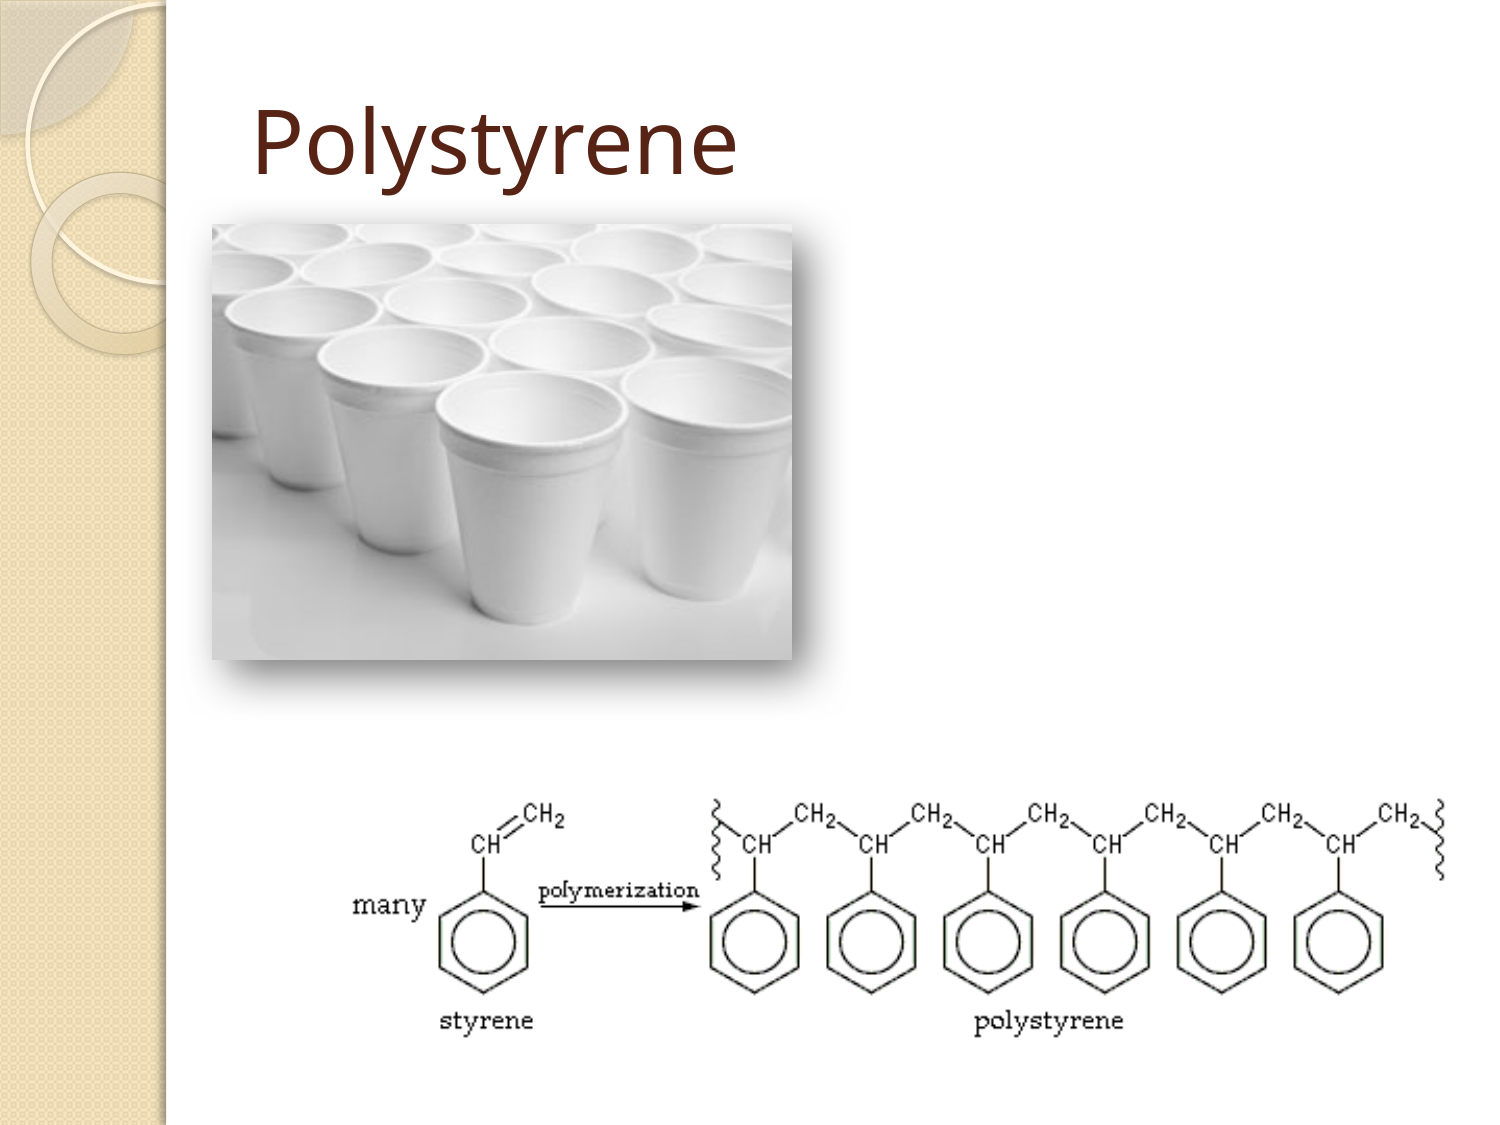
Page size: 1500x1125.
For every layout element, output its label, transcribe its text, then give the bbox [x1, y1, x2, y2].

picture [337, 787, 1459, 1049]
picture [212, 224, 793, 660]
title Polystyrene [235, 45, 1466, 233]
